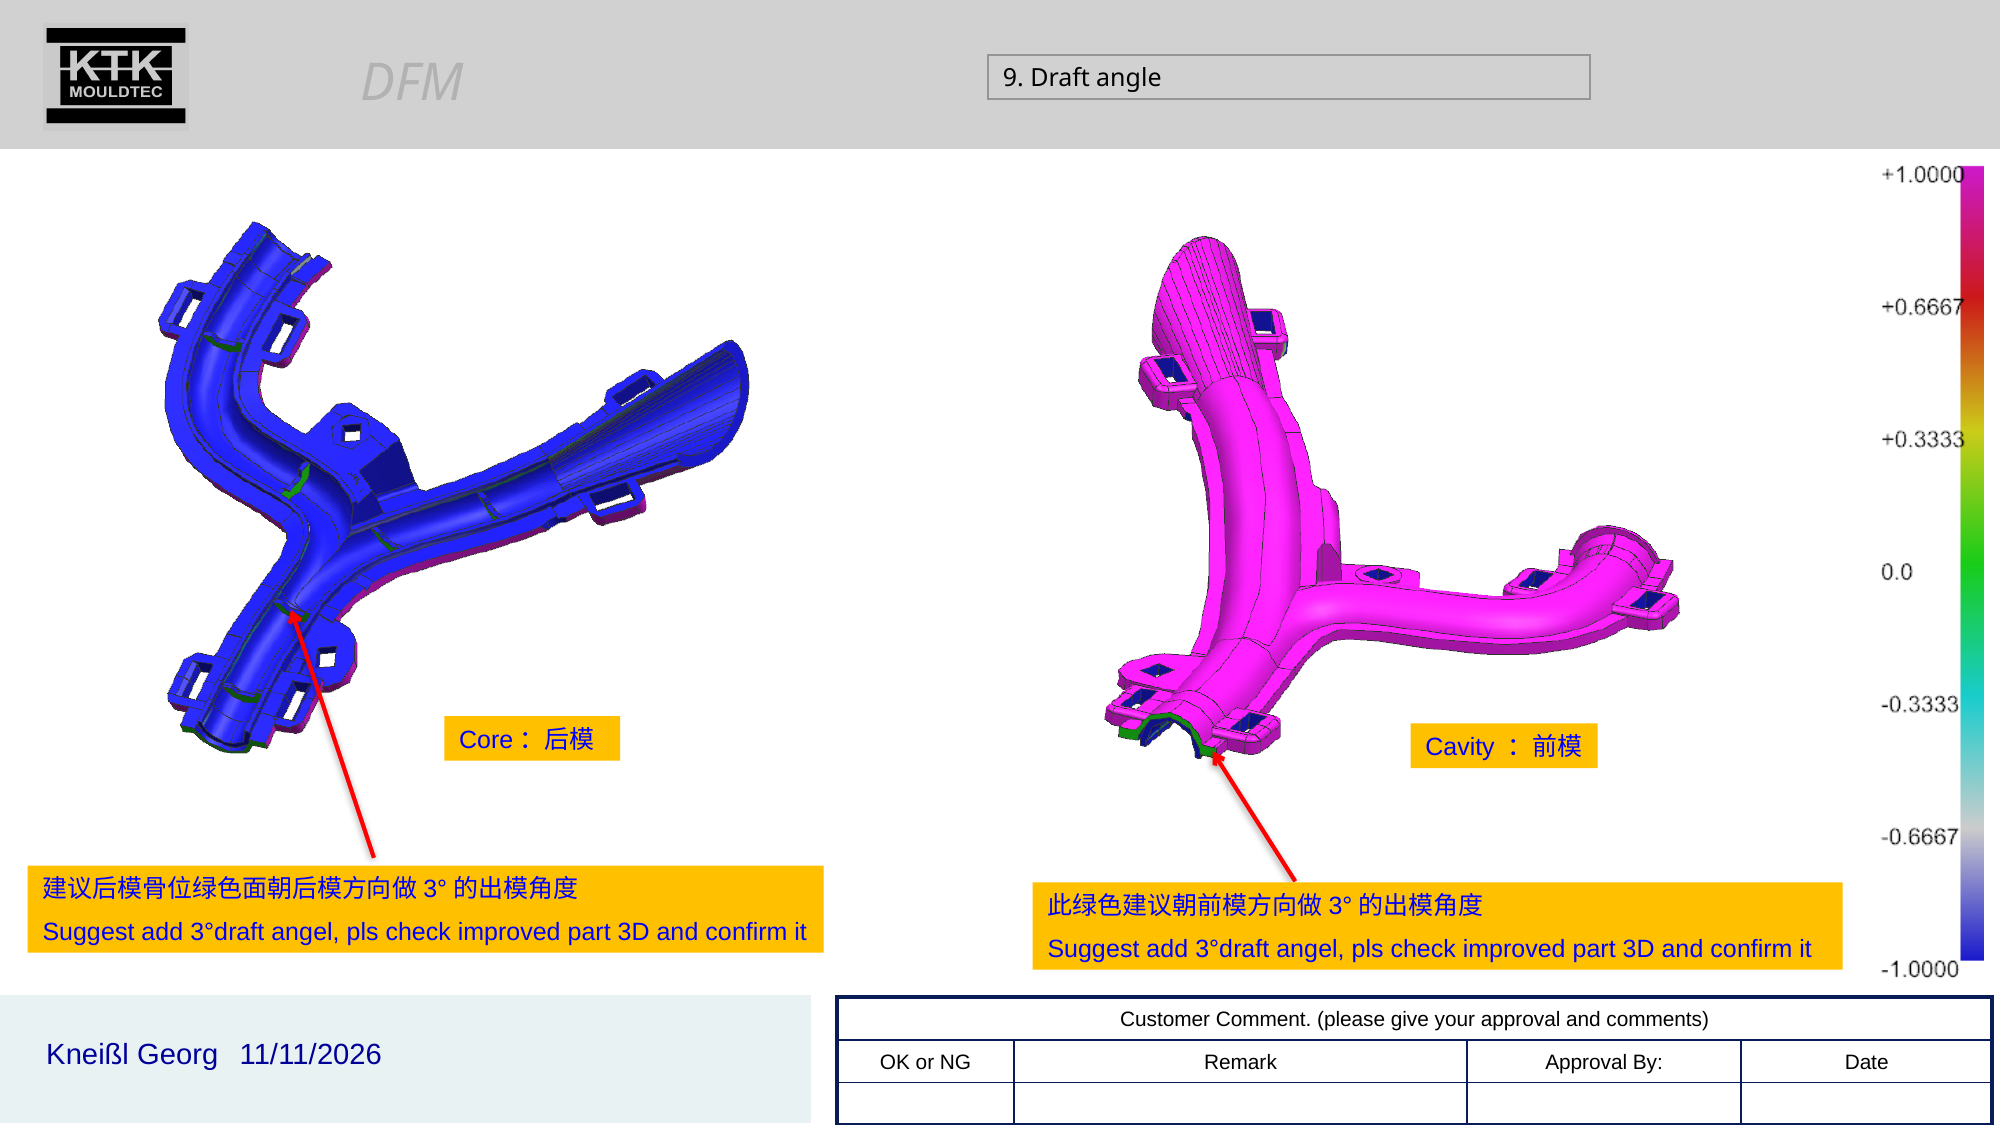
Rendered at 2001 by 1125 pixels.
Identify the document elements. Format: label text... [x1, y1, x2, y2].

text_box 此绿色建议朝前模方向做3°的出模角度 Suggest add 3°draft angel, pls check improved part 3D and confirm it [1032, 882, 1843, 970]
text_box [1212, 751, 1296, 882]
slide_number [188, 1027, 433, 1106]
picture [1862, 154, 1984, 988]
text_box 9. Draft angle [988, 54, 1591, 100]
picture [1082, 213, 1717, 769]
text_box 建议后模骨位绿色面朝后模方向做3°的出模角度 Suggest add 3°draft angel, pls check improved part 3D and confirm it [27, 865, 824, 953]
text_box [290, 609, 375, 858]
picture [113, 213, 773, 762]
